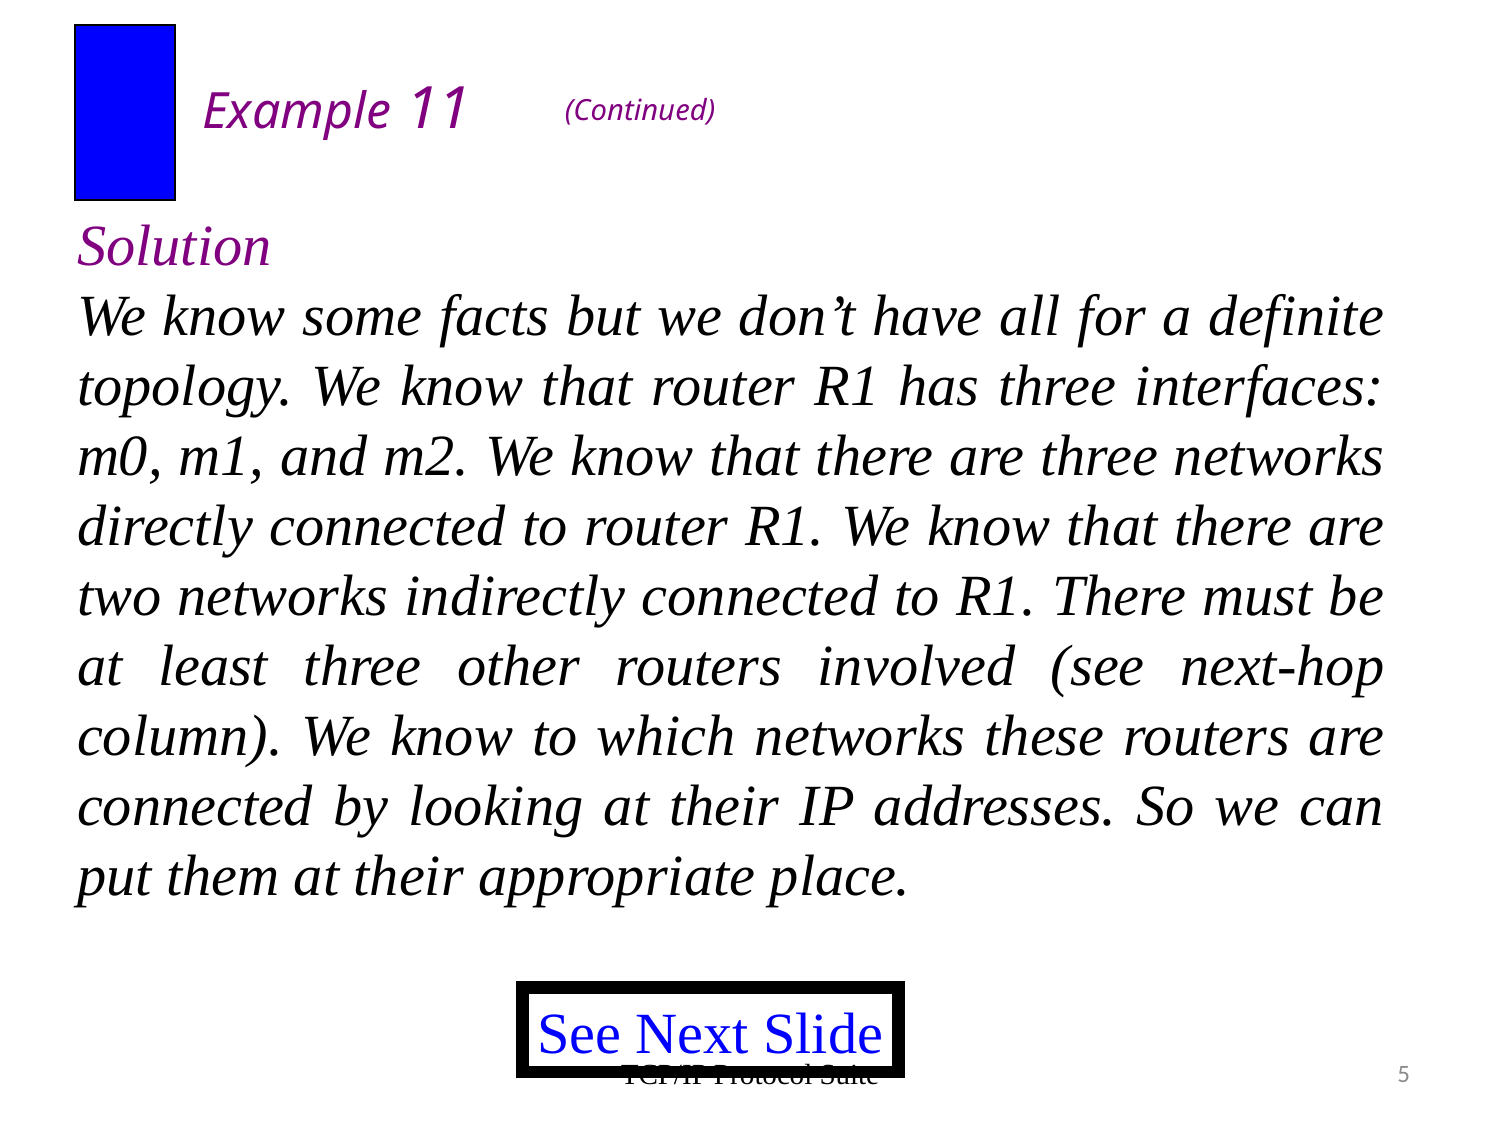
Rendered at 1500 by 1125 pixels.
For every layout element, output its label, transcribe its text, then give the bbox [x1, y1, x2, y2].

footer TCP/IP Protocol Suite [512, 1042, 988, 1103]
text_box [75, 24, 175, 199]
text_box Example 11 [187, 62, 975, 148]
text_box (Continued) [550, 83, 731, 134]
slide_number 5 [1074, 1042, 1425, 1103]
text_box See Next Slide [522, 987, 899, 1073]
text_box Solution We know some facts but we don’t have all for a definite topology. We know that router R1 has three interfaces: m0, m1, and m2. We know that there are three networks directly connected to router R1. We know that there are two networks indirectly connected to R1. There must be at least three other routers involved (see next-hop column). We know to which networks these routers are connected by looking at their IP addresses. So we can put them at their appropriate place. [62, 199, 1400, 915]
